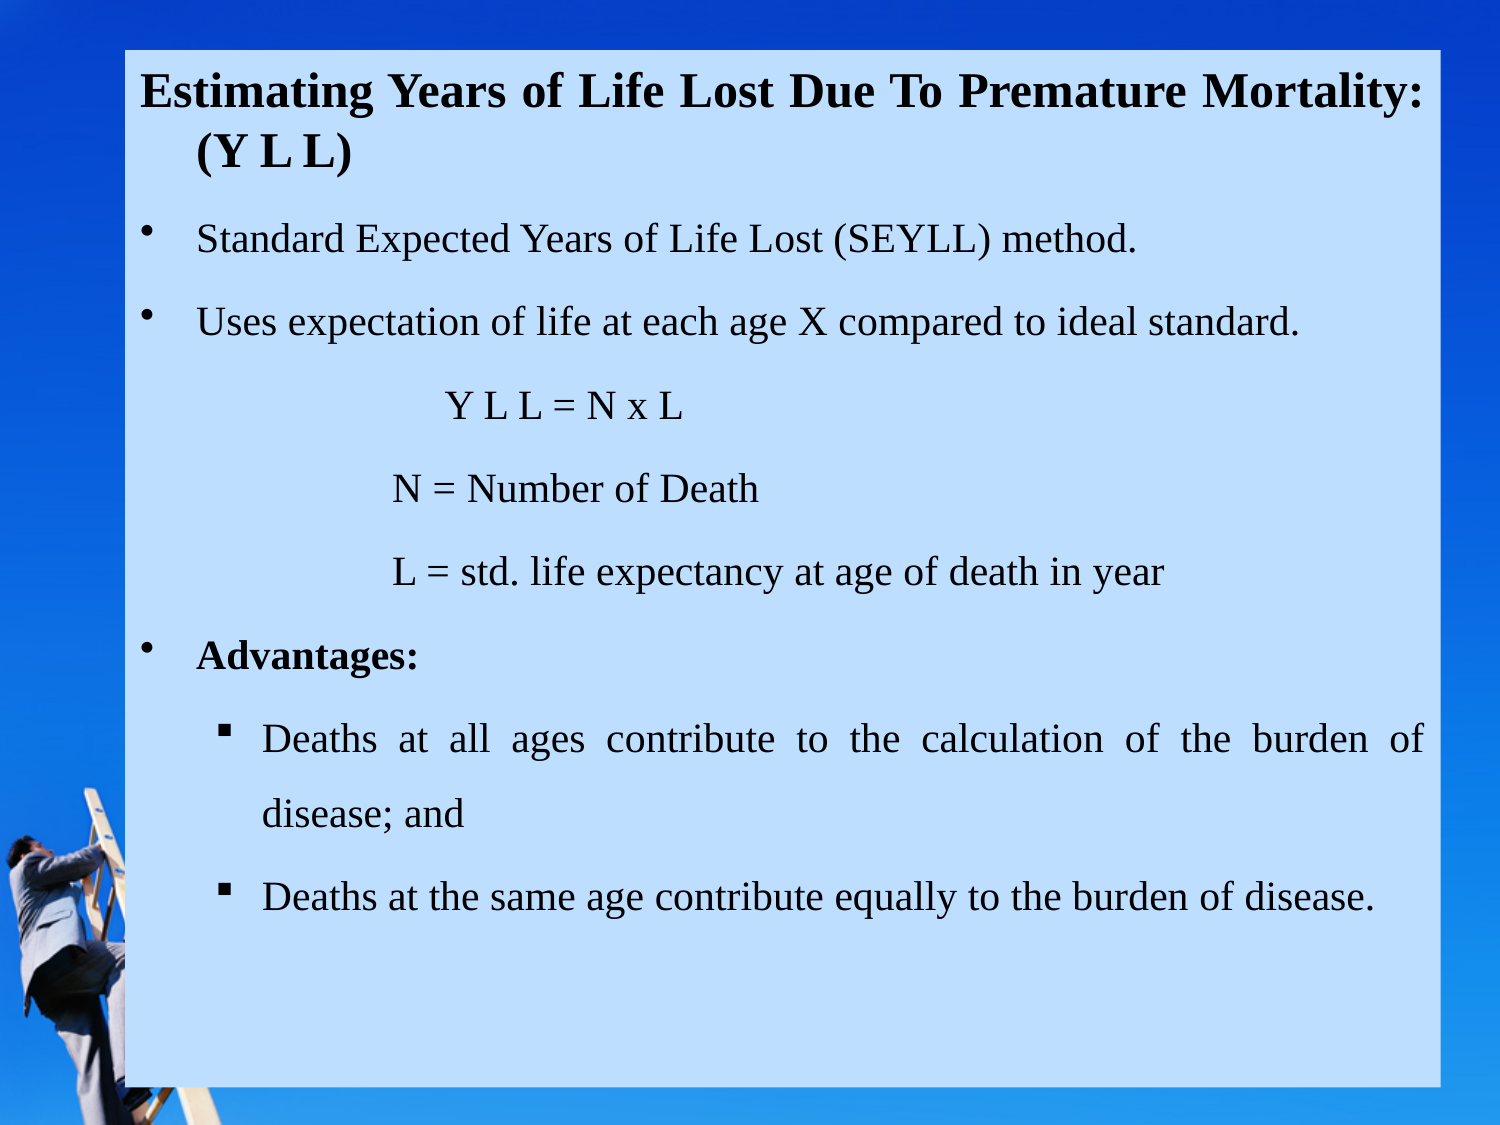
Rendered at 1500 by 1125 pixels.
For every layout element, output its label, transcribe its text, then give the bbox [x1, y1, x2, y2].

picture [0, 0, 1500, 1125]
list Estimating Years of Life Lost Due To Premature Mortality: (Y L L) Standard Expected Years of Life Lost (SEYLL) method. Uses expectation of life at each age X compared to ideal standard. Y L L = N x L N = Number of Death L = std. life expectancy at age of death in year Advantages: Deaths at all ages contribute to the calculation of the burden of disease; and Deaths at the same age contribute equally to the burden of disease. [124, 49, 1441, 1088]
